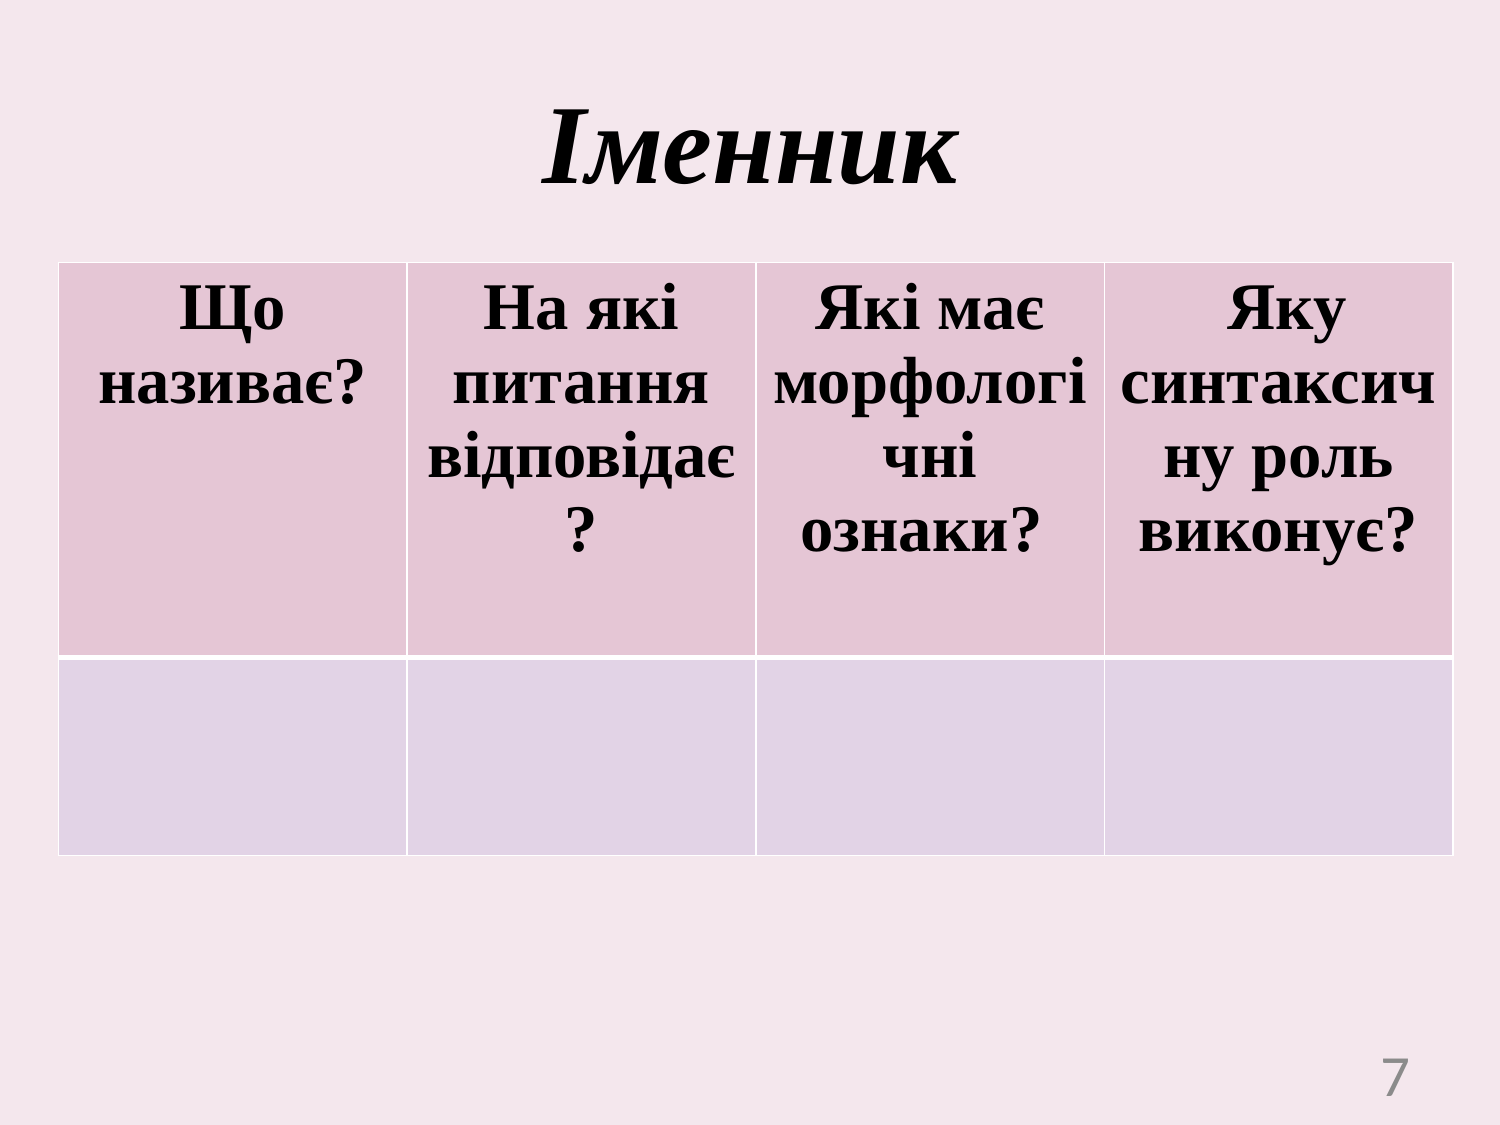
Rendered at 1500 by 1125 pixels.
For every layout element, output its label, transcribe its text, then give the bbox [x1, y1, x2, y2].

table_cell [59, 660, 406, 855]
table_cell [1105, 660, 1452, 855]
title Іменник [75, 45, 1425, 233]
table_header На які питання відповідає ? [408, 263, 755, 655]
table_cell [757, 660, 1104, 855]
table_header Яку синтаксичну роль виконує? [1105, 263, 1452, 655]
slide_number 7 [1074, 1042, 1425, 1103]
table_header Що називає? [59, 263, 406, 655]
table_header Які має морфологічні ознаки? [757, 263, 1104, 655]
table_cell [408, 660, 755, 855]
